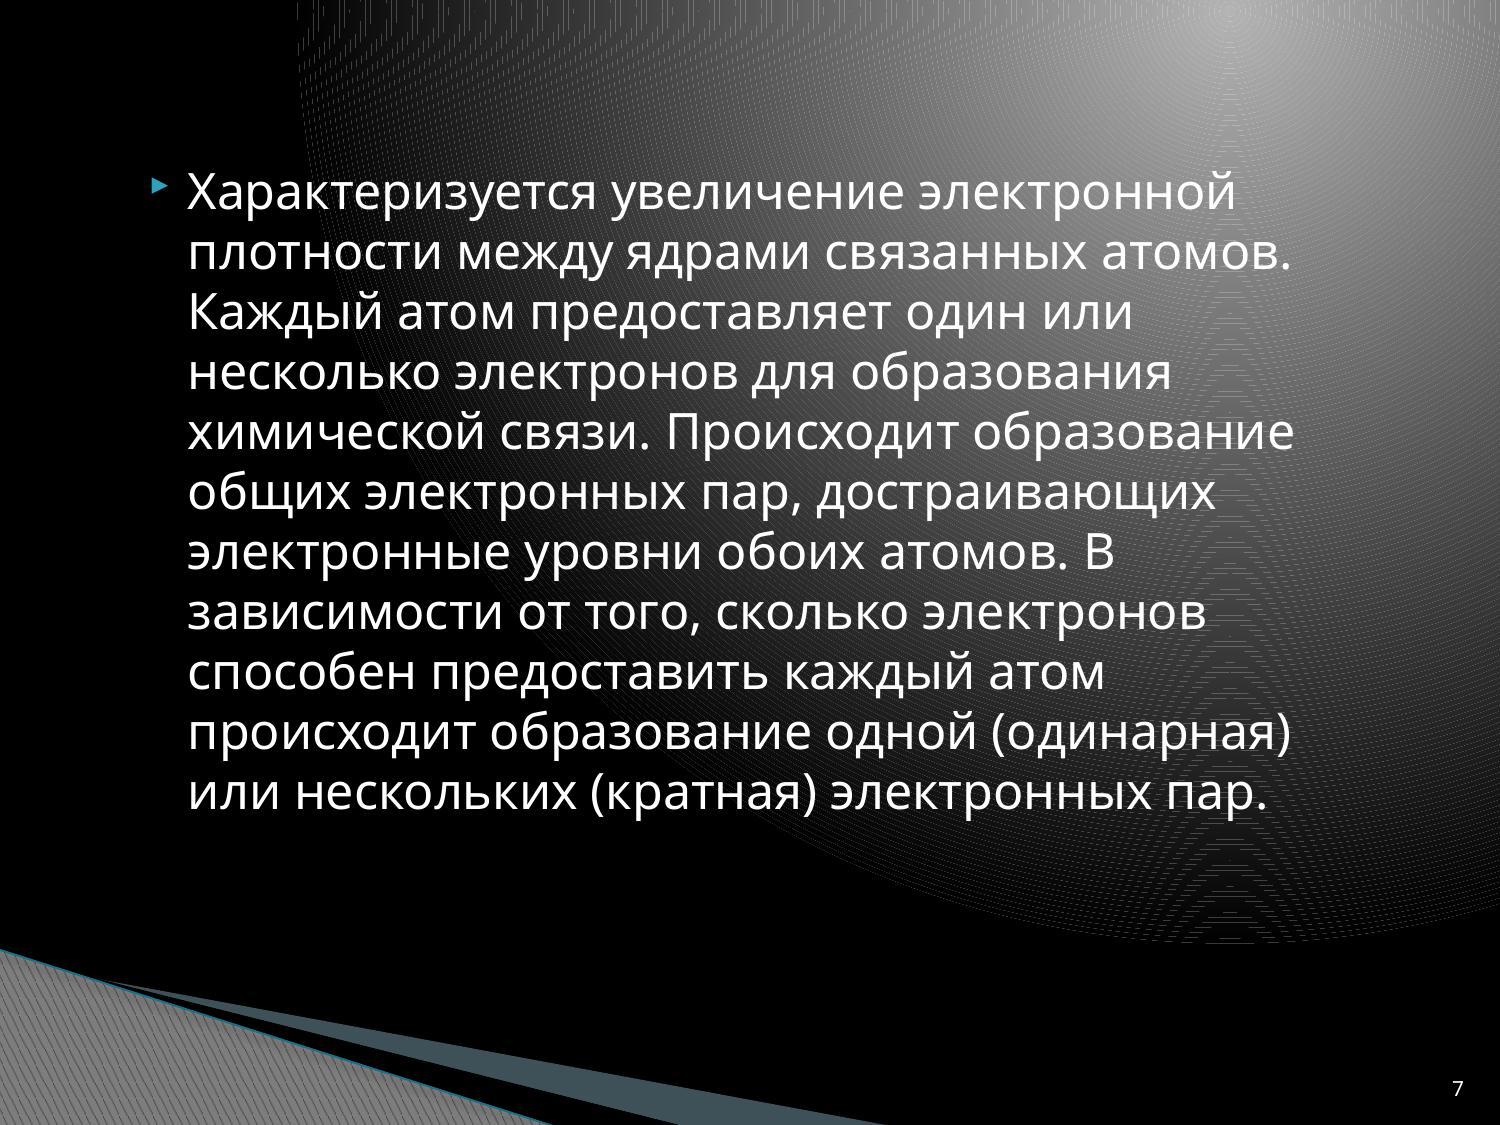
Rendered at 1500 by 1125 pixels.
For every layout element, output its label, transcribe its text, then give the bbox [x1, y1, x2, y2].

picture [0, 952, 543, 1125]
slide_number 7 [1418, 1051, 1479, 1112]
list Характеризуется увеличение электронной плотности между ядрами связанных атомов. Каждый атом предоставляет один или несколько электронов для образования химической связи. Происходит образование общих электронных пар, достраивающих электронные уровни обоих атомов. В зависимости от того, сколько электронов способен предоставить каждый атом происходит образование одной (одинарная) или нескольких (кратная) электронных пар. [116, 152, 1332, 896]
